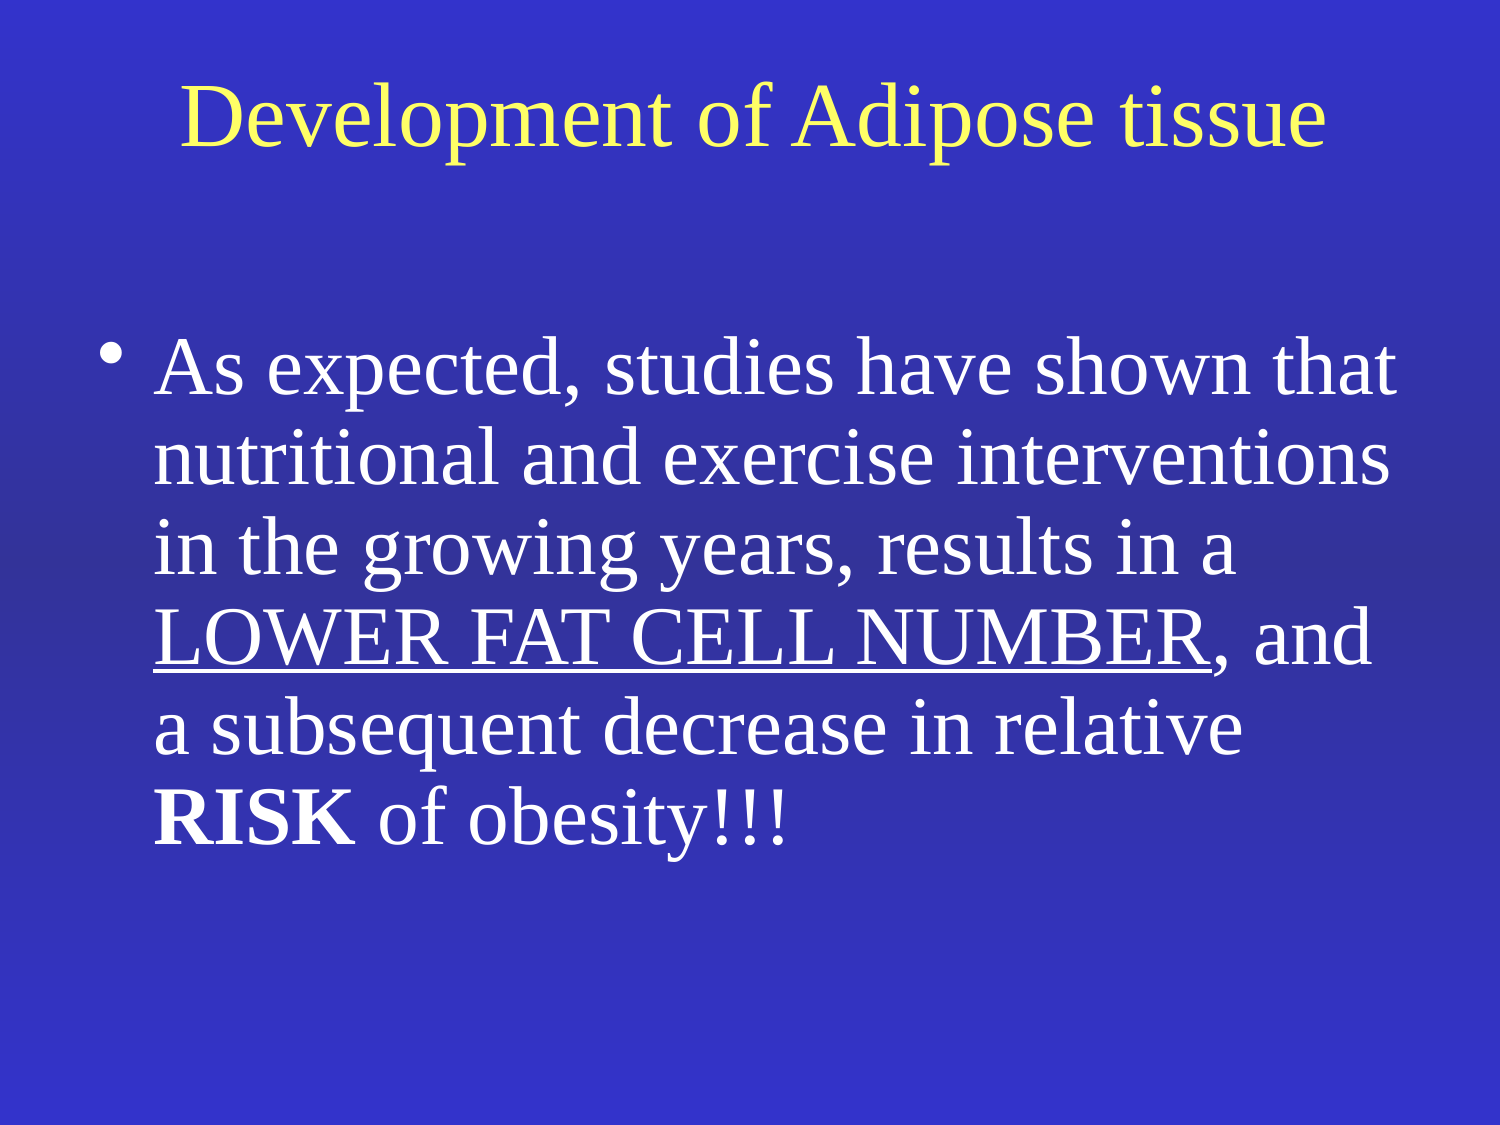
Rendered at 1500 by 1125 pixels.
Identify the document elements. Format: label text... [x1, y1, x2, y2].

list As expected, studies have shown that nutritional and exercise interventions in the growing years, results in a LOWER FAT CELL NUMBER, and a subsequent decrease in relative RISK of obesity!!! [81, 314, 1433, 1125]
title Development of Adipose tissue [116, 46, 1393, 173]
